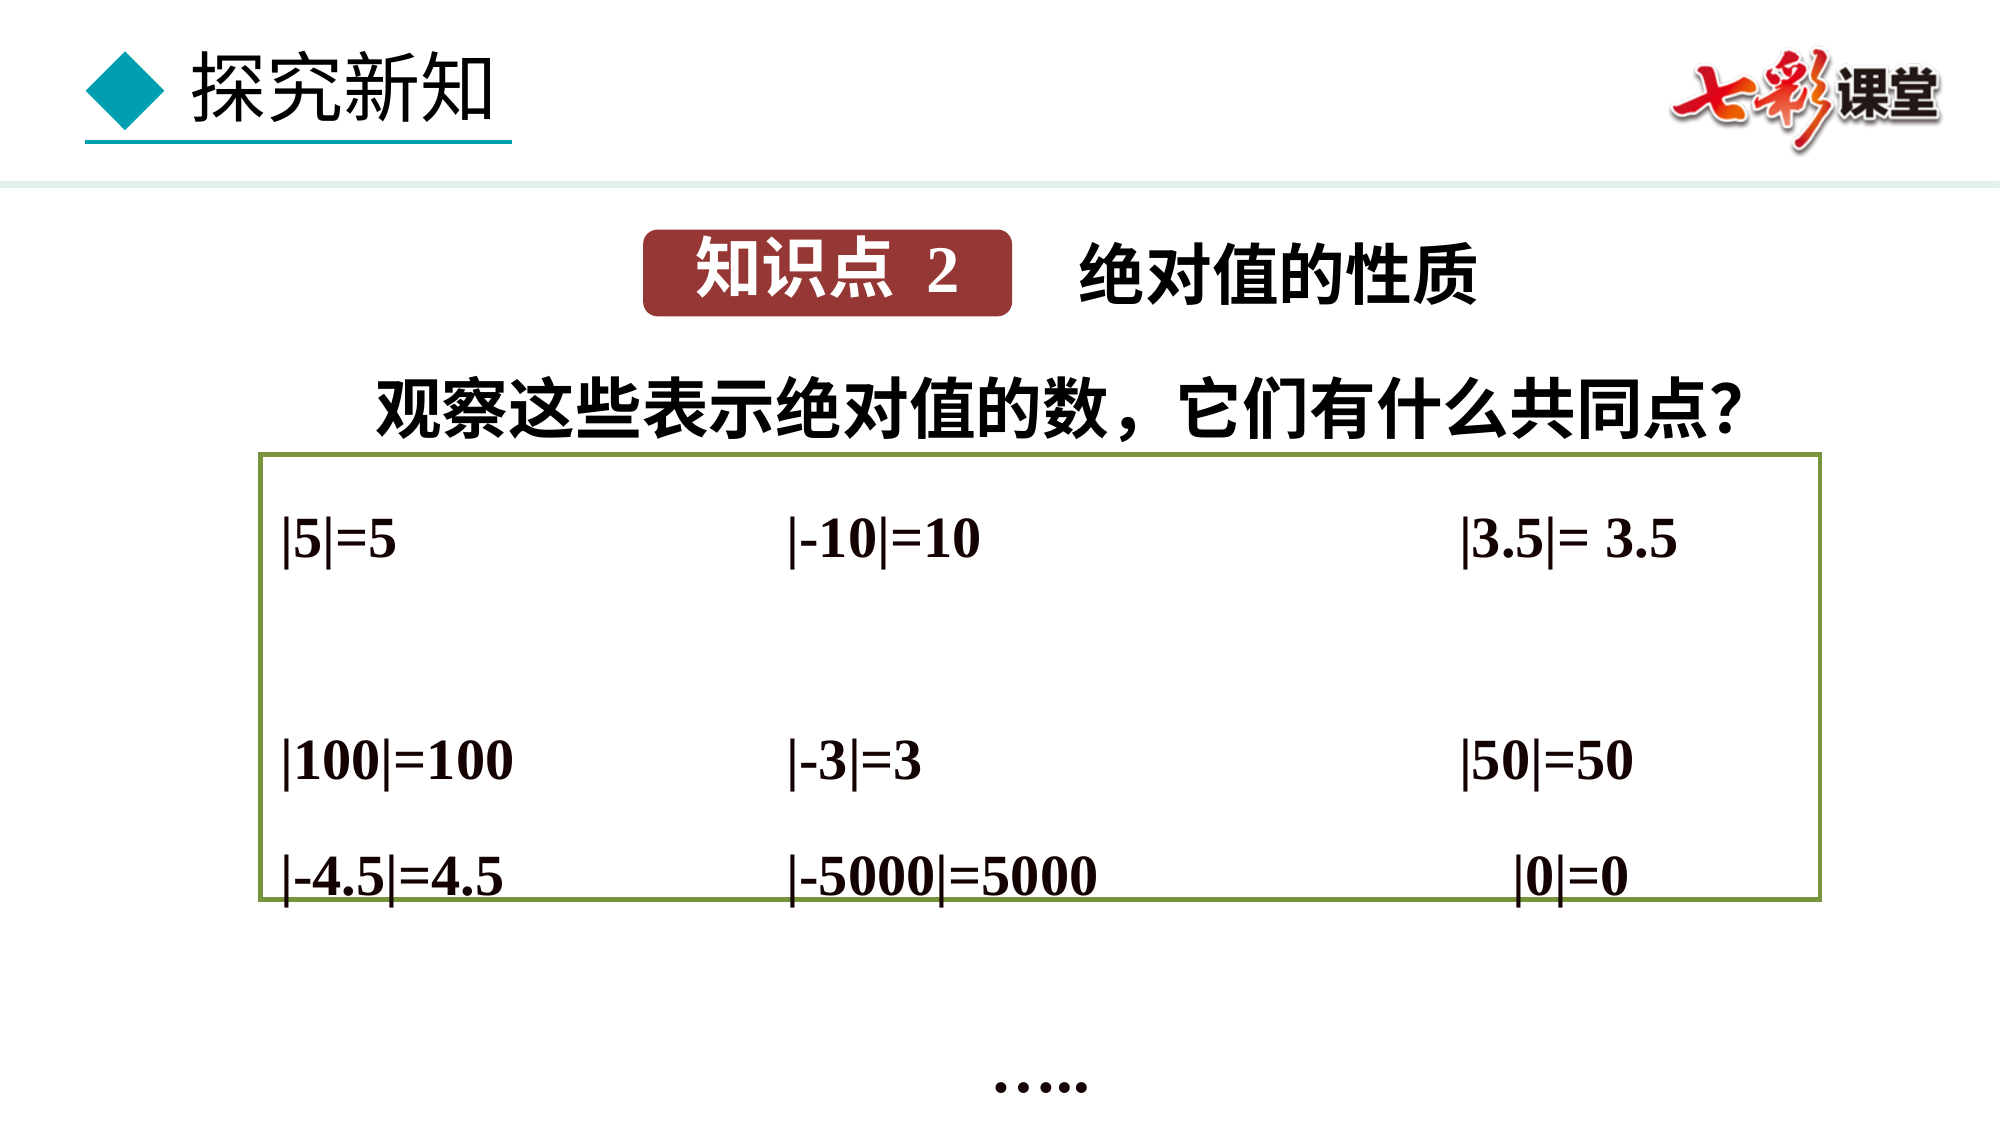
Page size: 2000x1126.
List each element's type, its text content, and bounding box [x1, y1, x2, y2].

picture [1666, 42, 1948, 157]
text_box 观察这些表示绝对值的数，它们有什么共同点？ [355, 316, 1821, 457]
text_box |5|=5 |-10|=10 |3.5|= 3.5 |100|=100 |-3|=3 |50|=50 |-4.5|=4.5 |-5000|=5000 |0|=0 ….. [260, 454, 1821, 900]
text_box 绝对值的性质 [1058, 222, 1515, 316]
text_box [642, 229, 1013, 317]
